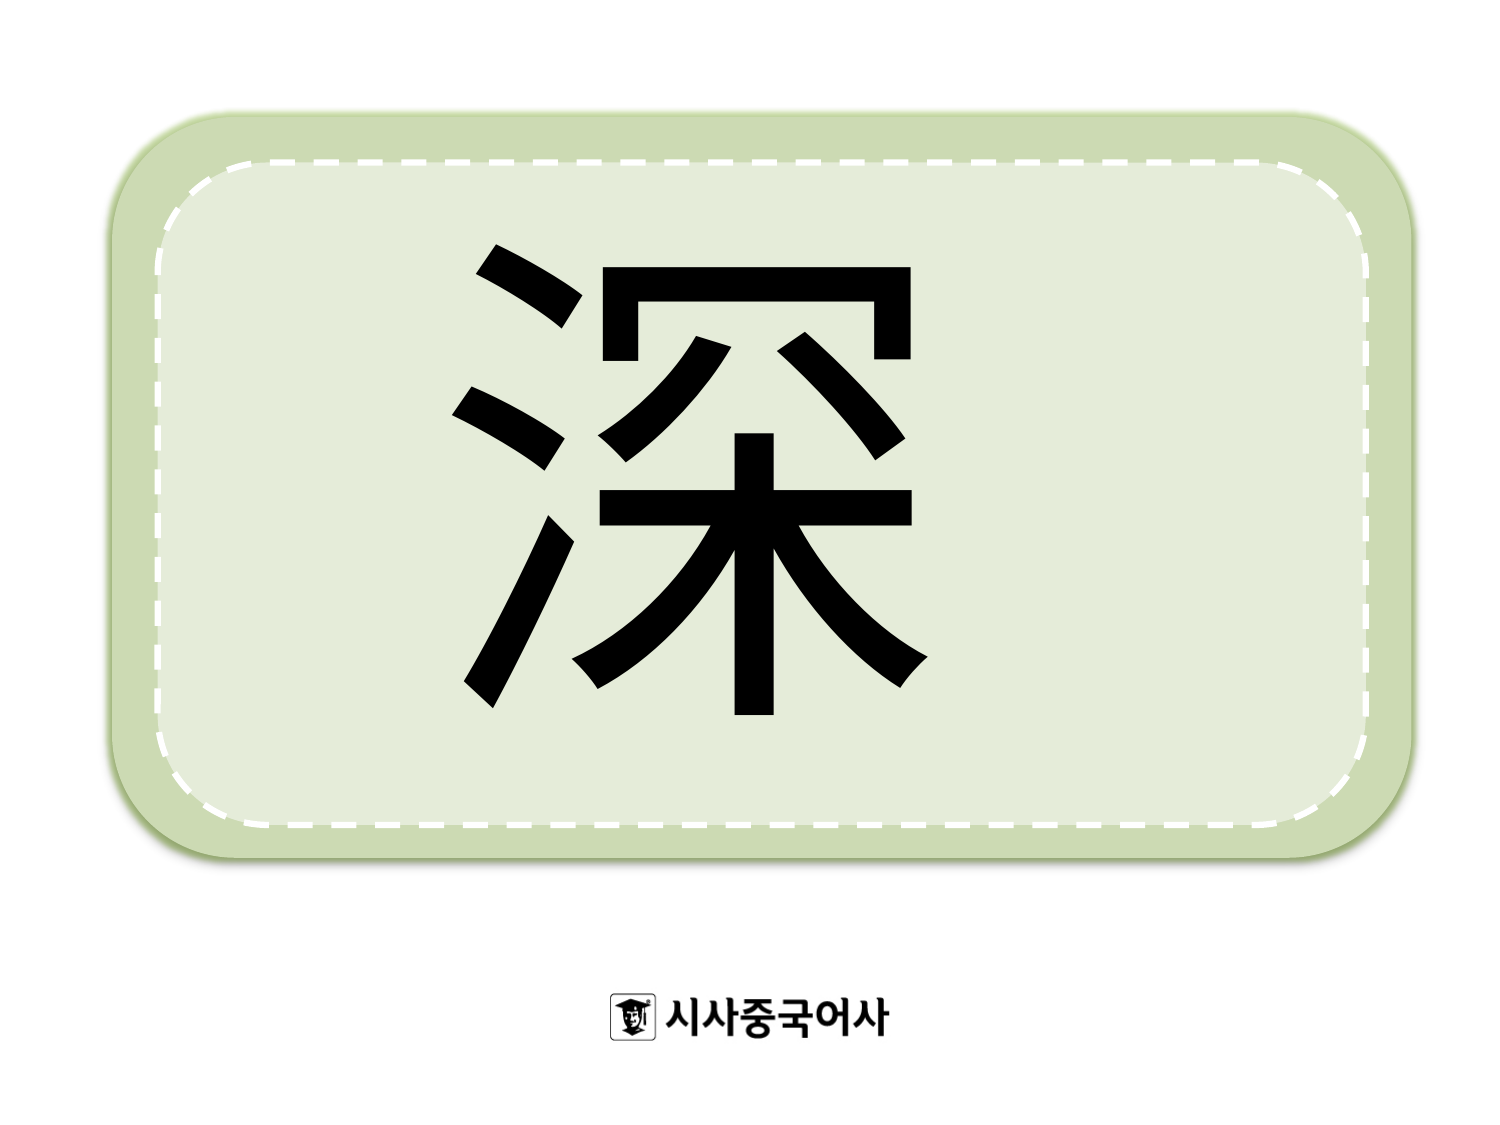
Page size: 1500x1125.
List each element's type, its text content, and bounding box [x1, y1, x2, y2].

text_box [162, 160, 1371, 824]
picture [602, 987, 898, 1047]
text_box 深 [147, 137, 1356, 800]
